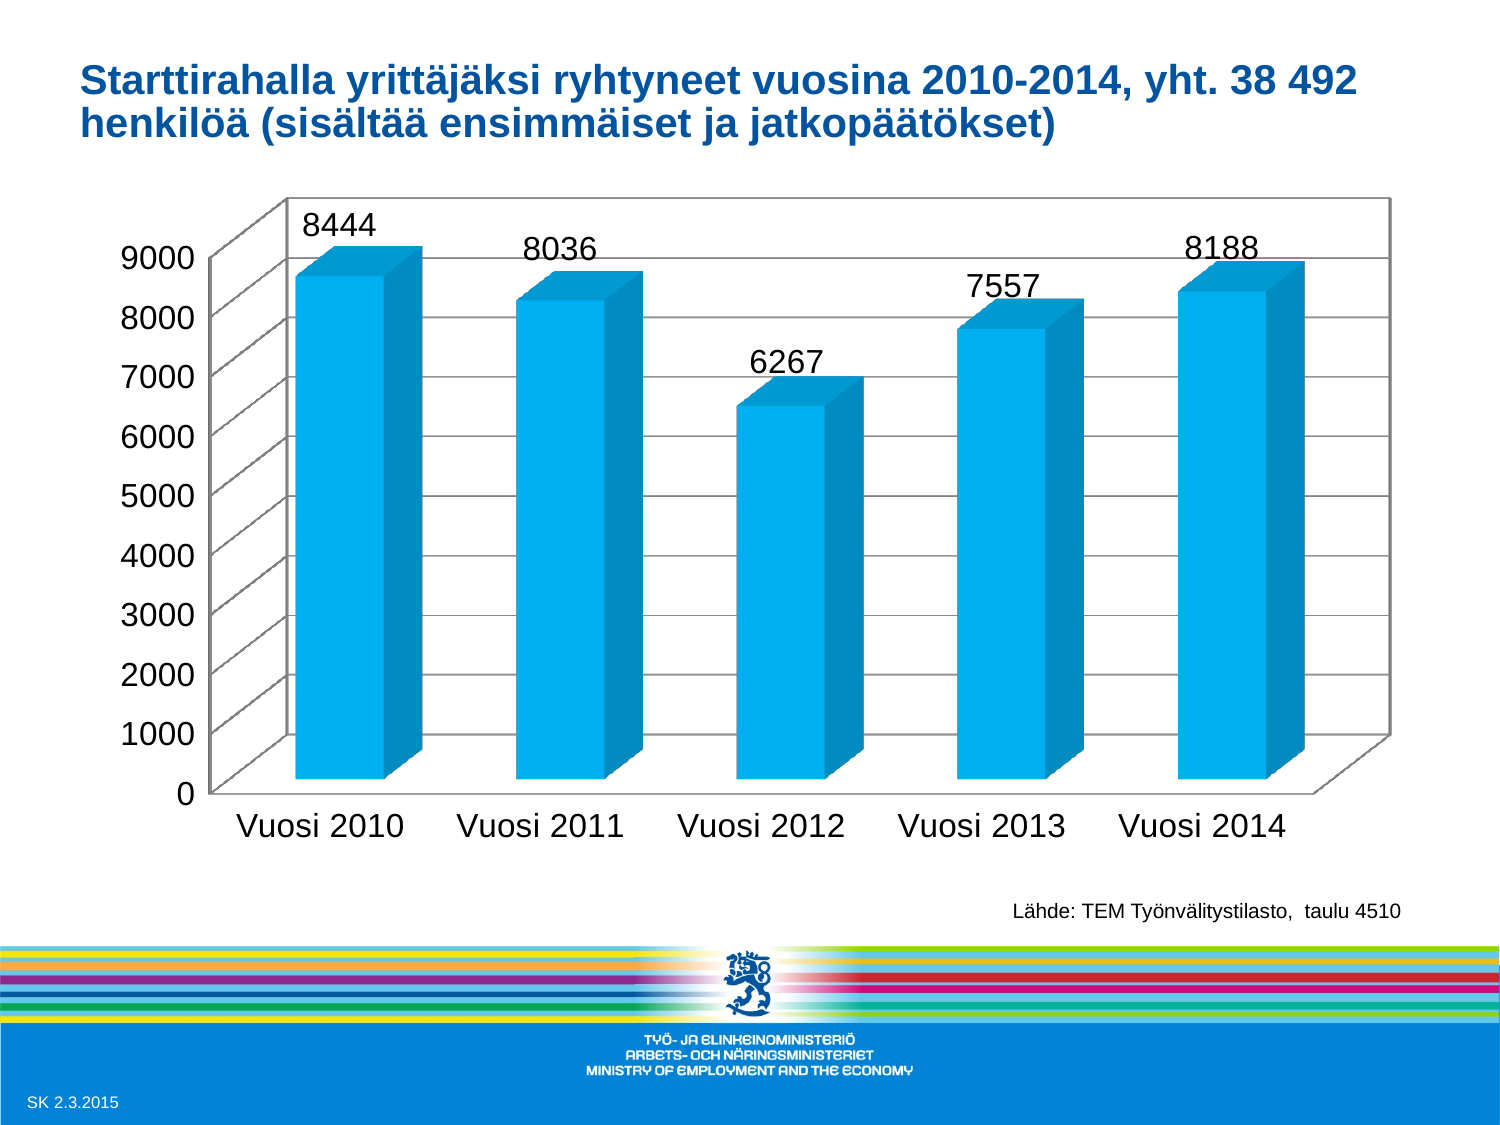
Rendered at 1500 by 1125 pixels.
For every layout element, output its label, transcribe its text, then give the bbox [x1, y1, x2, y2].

footer SK 2.3.2015 [26, 1085, 502, 1118]
title Starttirahalla yrittäjäksi ryhtyneet vuosina 2010-2014, yht. 38 492 henkilöä (sisältää ensimmäiset ja jatkopäätökset) [64, 21, 1448, 185]
chart [76, 184, 1436, 858]
text_box Lähde: TEM Työnvälitystilasto, taulu 4510 [998, 892, 1465, 930]
picture [0, 946, 1500, 1125]
